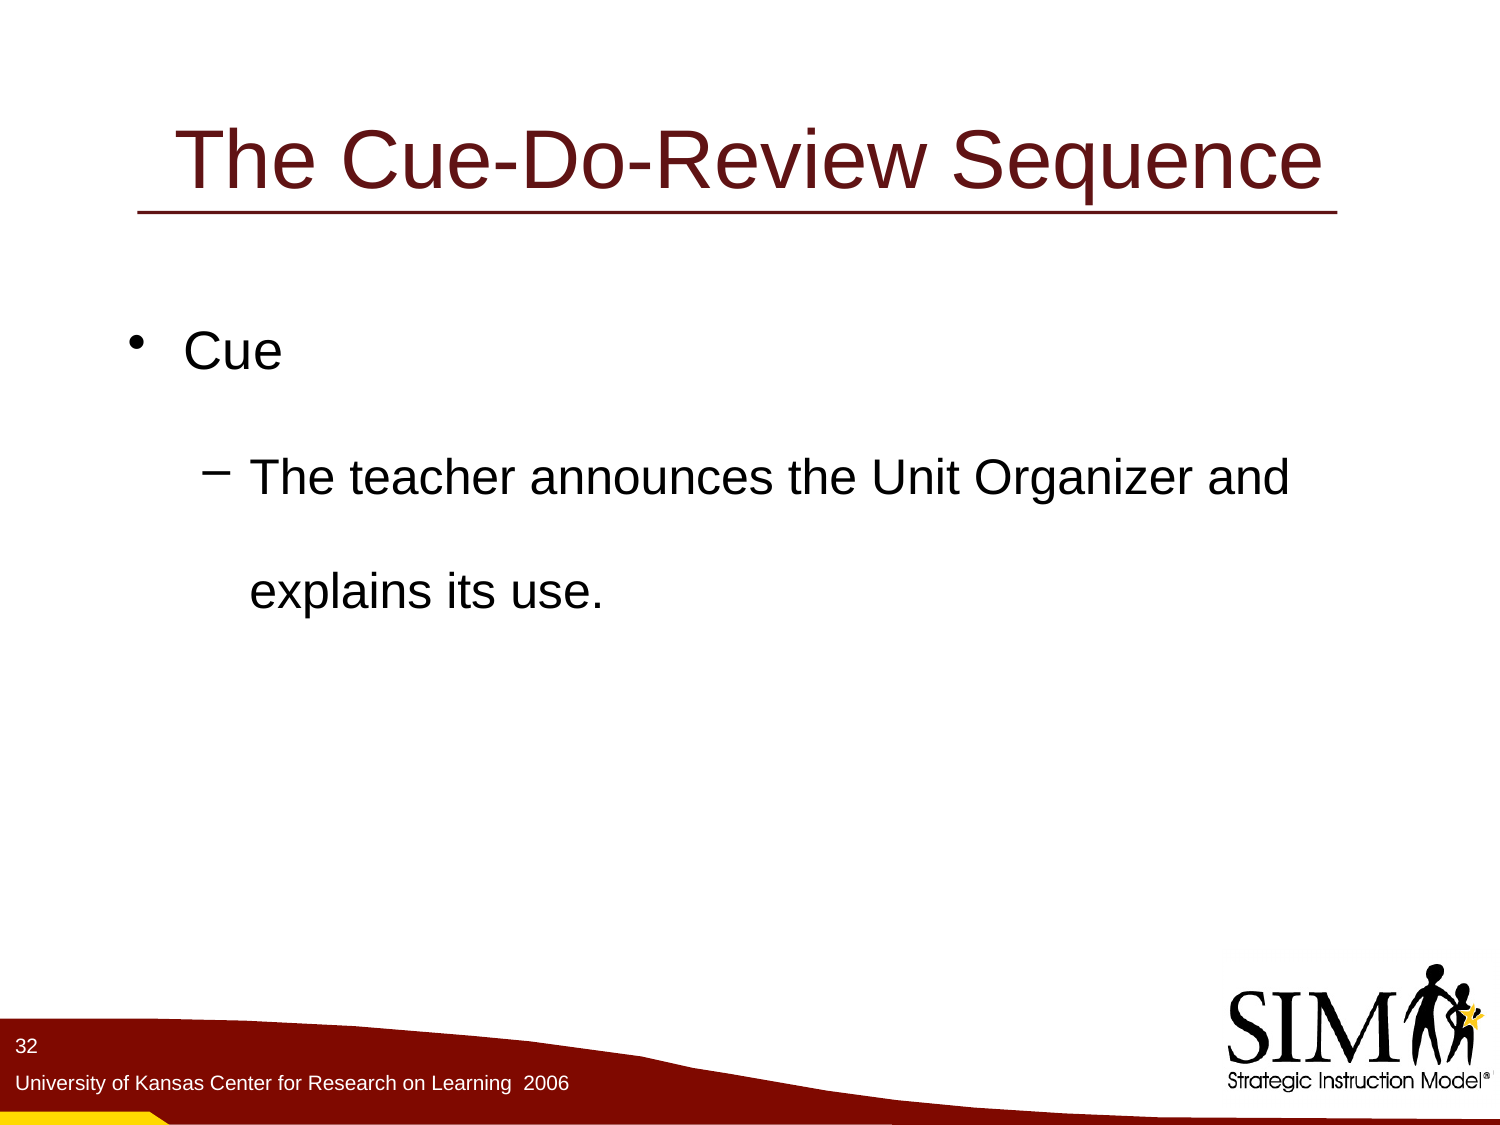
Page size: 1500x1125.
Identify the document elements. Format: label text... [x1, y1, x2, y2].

list Cue The teacher announces the Unit Organizer and explains its use. [112, 249, 1388, 901]
picture [1222, 949, 1500, 1108]
slide_number 32 [0, 1024, 313, 1062]
title The Cue-Do-Review Sequence [112, 74, 1388, 213]
footer University of Kansas Center for Research on Learning 2006 [0, 1062, 626, 1101]
